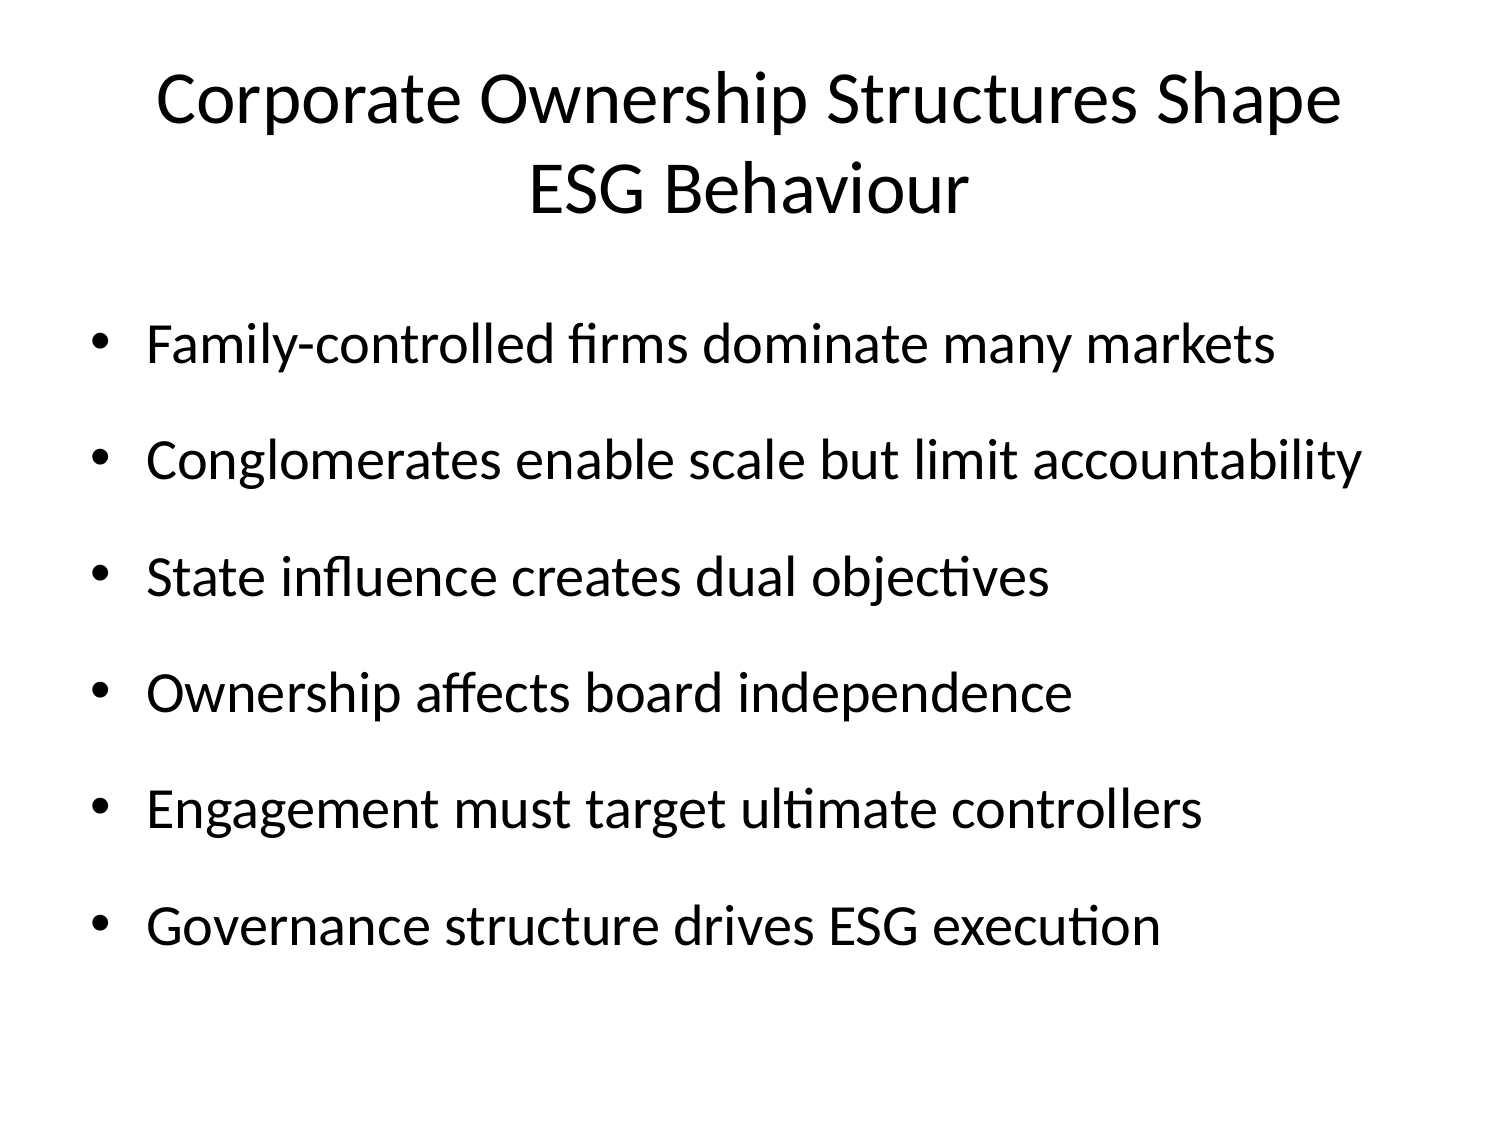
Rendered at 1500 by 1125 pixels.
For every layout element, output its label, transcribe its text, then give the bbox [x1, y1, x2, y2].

title Corporate Ownership Structures Shape ESG Behaviour [75, 45, 1425, 233]
list Family-controlled firms dominate many markets Conglomerates enable scale but limit accountability State influence creates dual objectives Ownership affects board independence Engagement must target ultimate controllers Governance structure drives ESG execution [75, 262, 1425, 1005]
